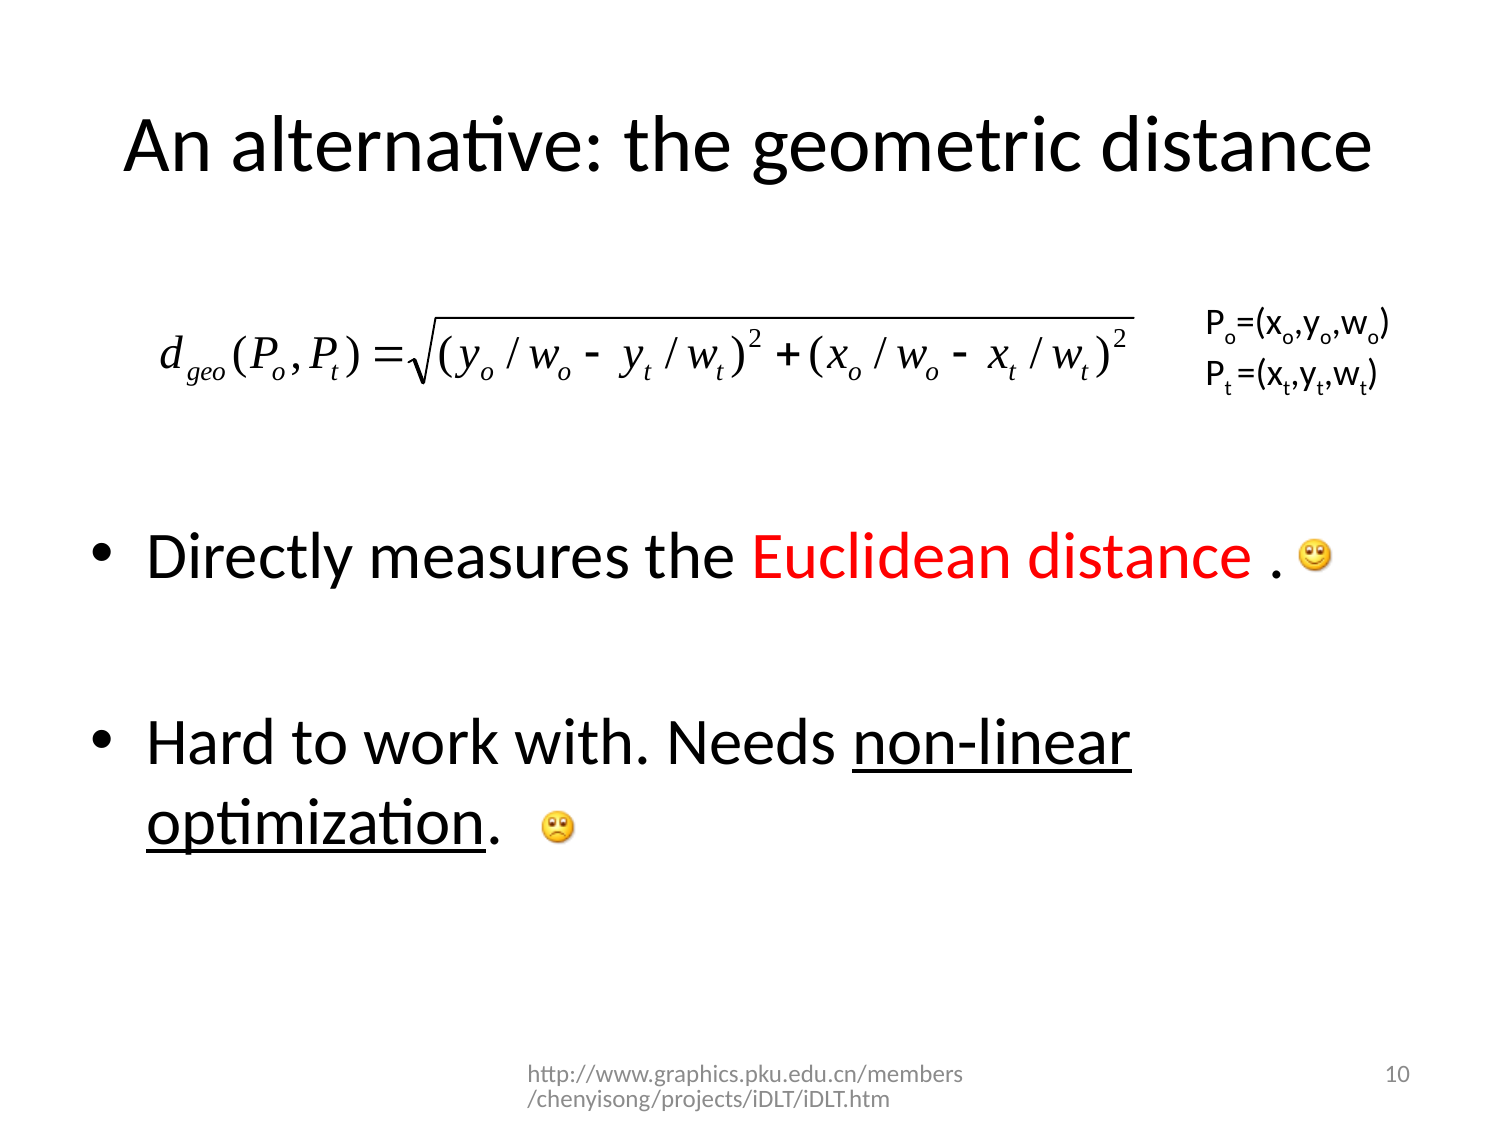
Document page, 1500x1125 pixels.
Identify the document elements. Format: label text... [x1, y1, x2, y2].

text_box Po=(xo,yo,wo) Pt =(xt,yt,wt) [1190, 289, 1425, 407]
title An alternative: the geometric distance [75, 45, 1425, 233]
footer http://www.graphics.pku.edu.cn/members/chenyisong/projects/iDLT/iDLT.htm [512, 1042, 988, 1103]
list Directly measures the Euclidean distance . Hard to work with. Needs non-linear optimization. [75, 503, 1425, 1005]
picture [1295, 535, 1334, 574]
picture [538, 808, 577, 847]
slide_number 10 [1074, 1042, 1425, 1103]
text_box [152, 305, 1145, 397]
